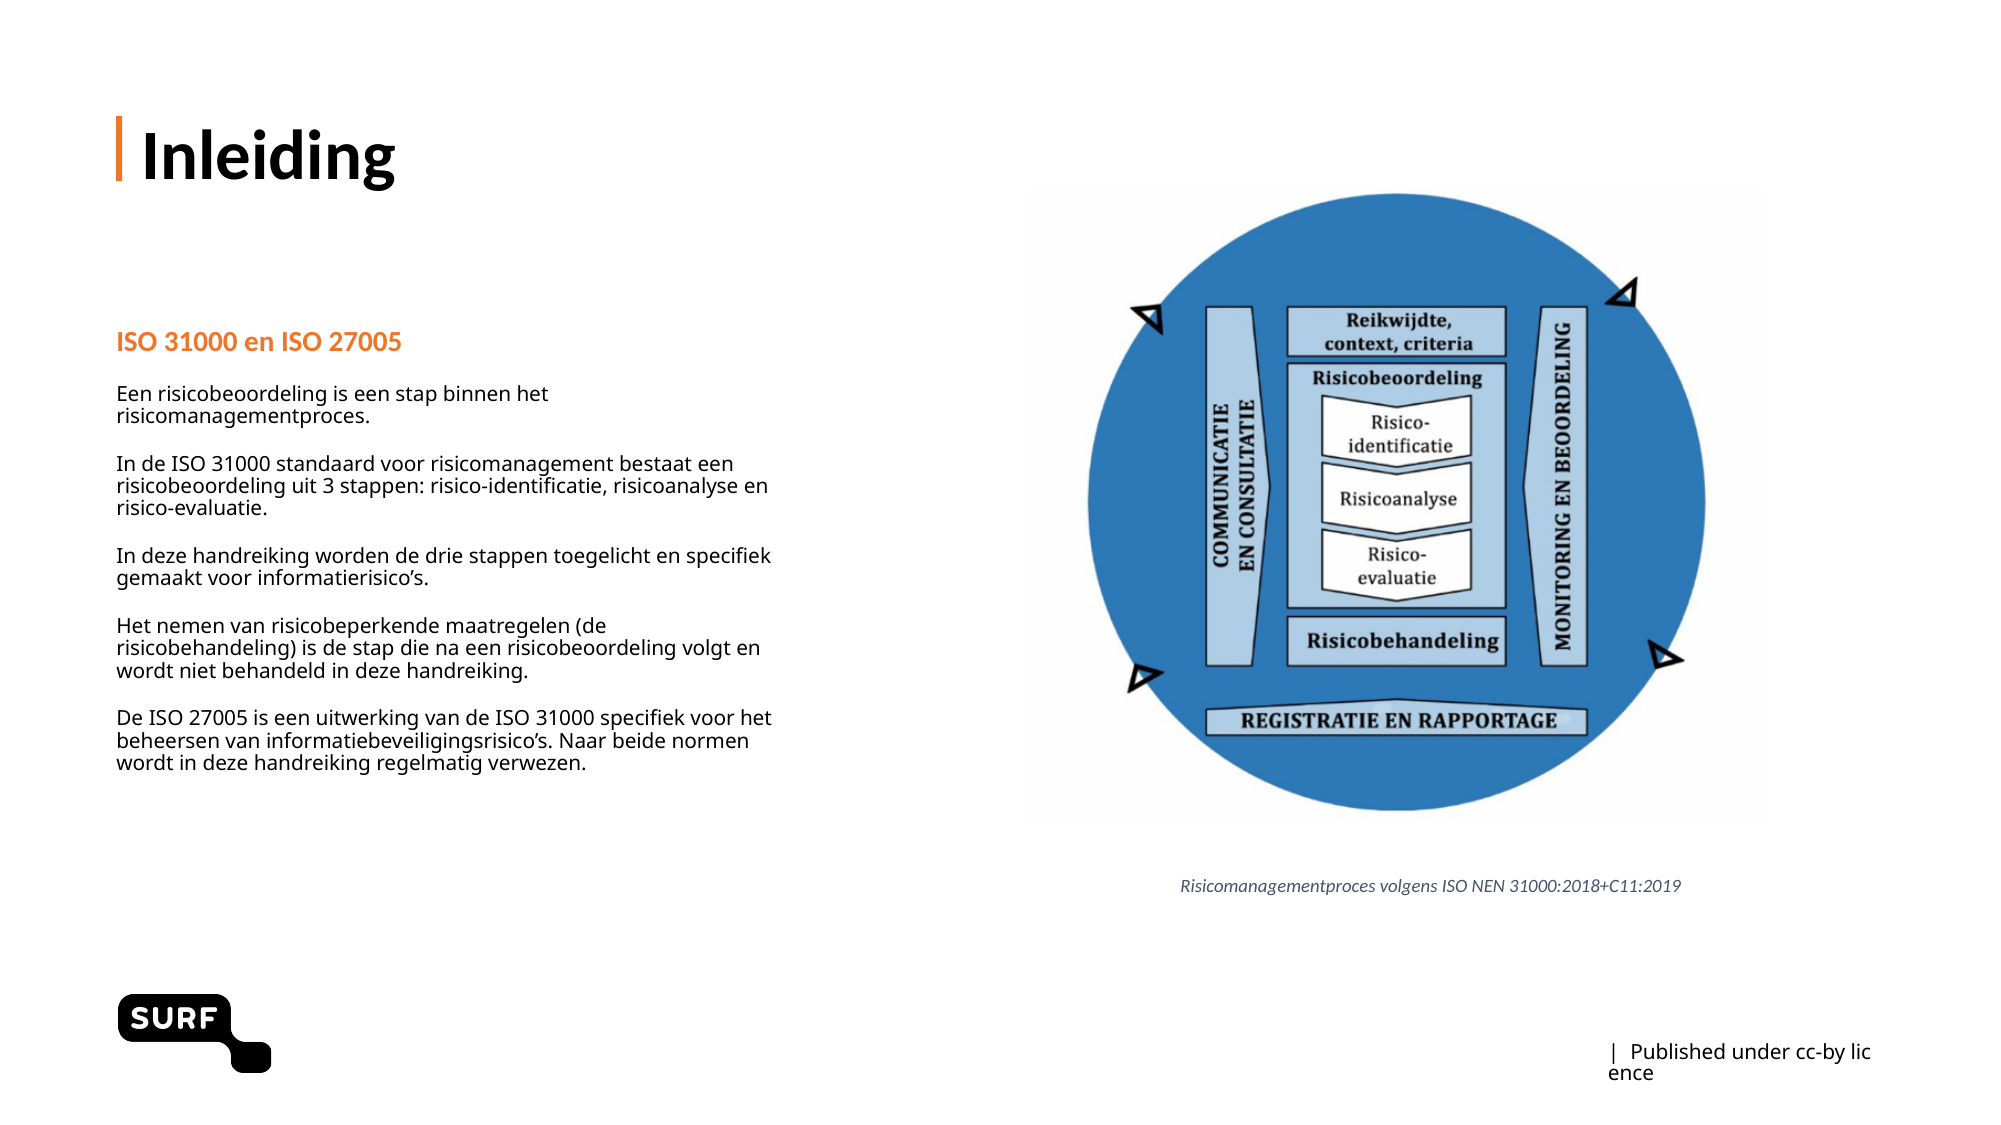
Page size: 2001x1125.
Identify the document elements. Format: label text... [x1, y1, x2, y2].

list [118, 994, 272, 1073]
picture [975, 180, 1811, 839]
list [116, 116, 123, 182]
text_box Risicomanagementproces volgens ISO NEN 31000:2018+C11:2019 [1180, 873, 1787, 940]
list ISO 31000 en ISO 27005 Een risicobeoordeling is een stap binnen het risicomanagementproces. In de ISO 31000 standaard voor risicomanagement bestaat een risicobeoordeling uit 3 stappen: risico-identificatie, risicoanalyse en risico-evaluatie. In deze handreiking worden de drie stappen toegelicht en specifiek gemaakt voor informatierisico’s. Het nemen van risicobeperkende maatregelen (de risicobehandeling) is de stap die na een risicobeoordeling volgt en wordt niet behandeld in deze handreiking. De ISO 27005 is een uitwerking van de ISO 31000 specifiek voor het beheersen van informatiebeveiligingsrisico’s. Naar beide normen wordt in deze handreiking regelmatig verwezen. [116, 326, 776, 953]
footer | Published under cc-by licence [1607, 1040, 1880, 1066]
list Inleiding [141, 118, 677, 285]
